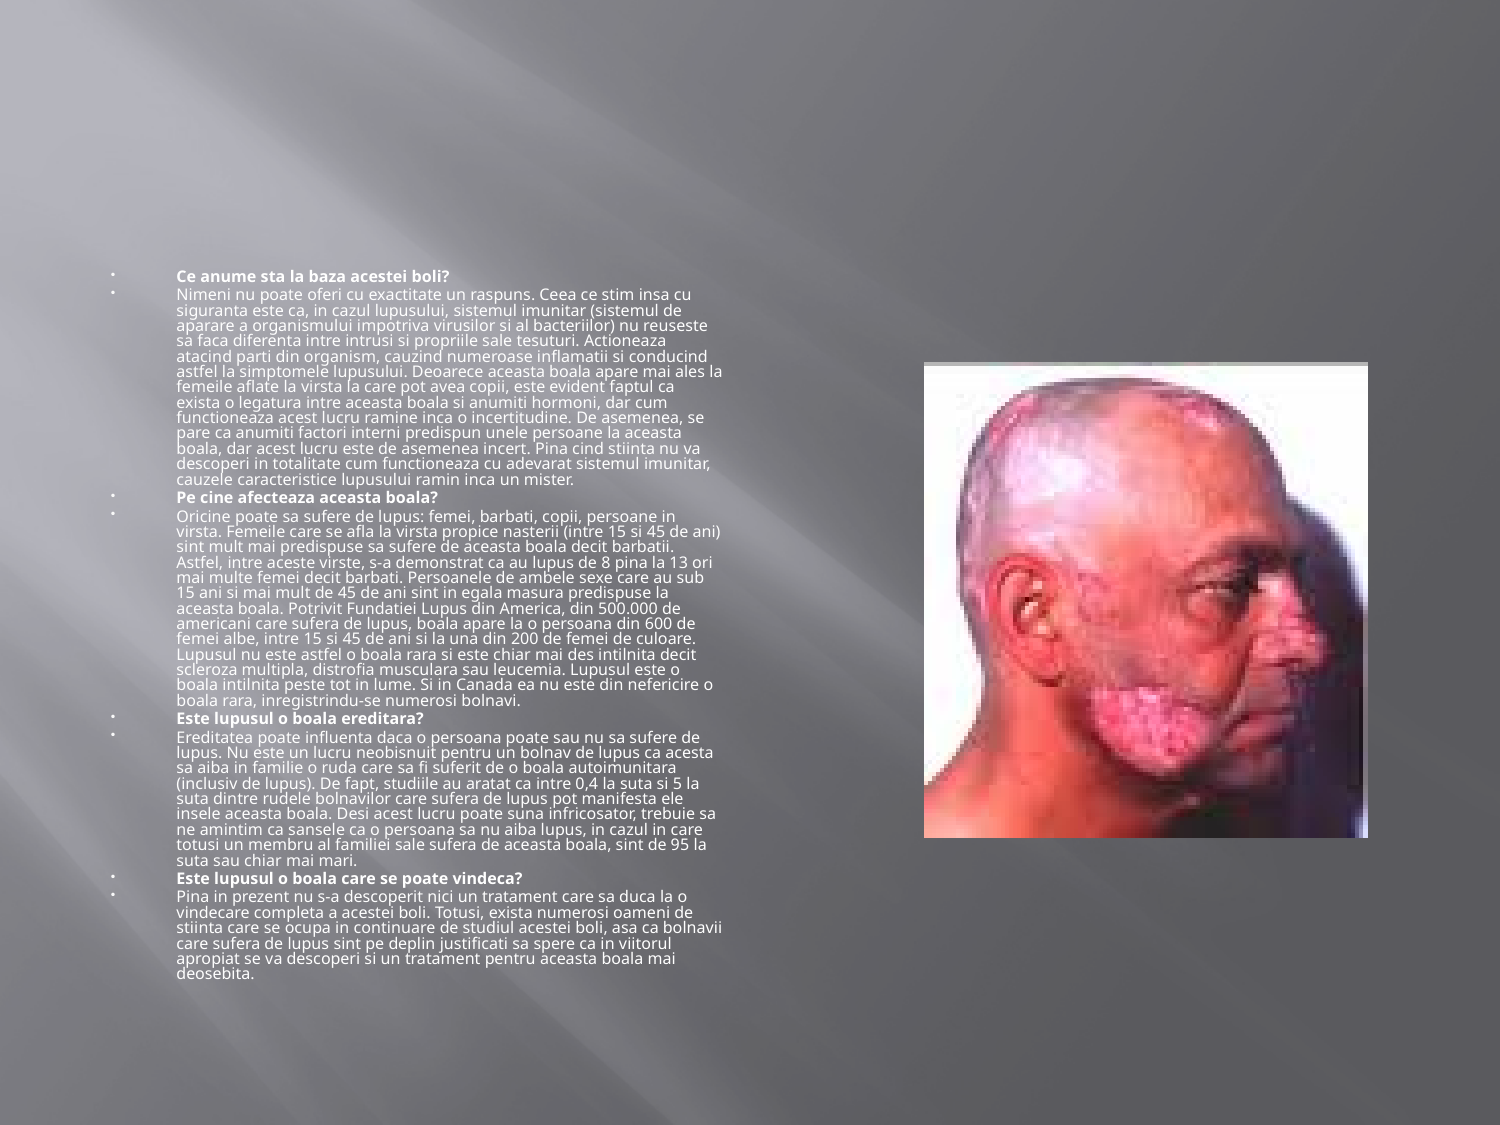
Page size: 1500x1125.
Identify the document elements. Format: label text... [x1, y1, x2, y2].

list Ce anume sta la baza acestei boli? Nimeni nu poate oferi cu exactitate un raspuns. Ceea ce stim insa cu siguranta este ca, in cazul lupusului, sistemul imunitar (sistemul de aparare a organismului impotriva virusilor si al bacteriilor) nu reuseste sa faca diferenta intre intrusi si propriile sale tesuturi. Actioneaza atacind parti din organism, cauzind numeroase inflamatii si conducind astfel la simptomele lupusului. Deoarece aceasta boala apare mai ales la femeile aflate la virsta la care pot avea copii, este evident faptul ca exista o legatura intre aceasta boala si anumiti hormoni, dar cum functioneaza acest lucru ramine inca o incertitudine. De asemenea, se pare ca anumiti factori interni predispun unele persoane la aceasta boala, dar acest lucru este de asemenea incert. Pina cind stiinta nu va descoperi in totalitate cum functioneaza cu adevarat sistemul imunitar, cauzele caracteristice lupusului ramin inca un mister. Pe cine afecteaza aceasta boala? Oricine poate sa sufere de lupus: femei, barbati, copii, persoane in virsta. Femeile care se afla la virsta propice nasterii (intre 15 si 45 de ani) sint mult mai predispuse sa sufere de aceasta boala decit barbatii. Astfel, intre aceste virste, s-a demonstrat ca au lupus de 8 pina la 13 ori mai multe femei decit barbati. Persoanele de ambele sexe care au sub 15 ani si mai mult de 45 de ani sint in egala masura predispuse la aceasta boala. Potrivit Fundatiei Lupus din America, din 500.000 de americani care sufera de lupus, boala apare la o persoana din 600 de femei albe, intre 15 si 45 de ani si la una din 200 de femei de culoare. Lupusul nu este astfel o boala rara si este chiar mai des intilnita decit scleroza multipla, distrofia musculara sau leucemia. Lupusul este o boala intilnita peste tot in lume. Si in Canada ea nu este din nefericire o boala rara, inregistrindu-se numerosi bolnavi. Este lupusul o boala ereditara? Ereditatea poate influenta daca o persoana poate sau nu sa sufere de lupus. Nu este un lucru neobisnuit pentru un bolnav de lupus ca acesta sa aiba in familie o ruda care sa fi suferit de o boala autoimunitara (inclusiv de lupus). De fapt, studiile au aratat ca intre 0,4 la suta si 5 la suta dintre rudele bolnavilor care sufera de lupus pot manifesta ele insele aceasta boala. Desi acest lucru poate suna infricosator, trebuie sa ne amintim ca sansele ca o persoana sa nu aiba lupus, in cazul in care totusi un membru al familiei sale sufera de aceasta boala, sint de 95 la suta sau chiar mai mari. Este lupusul o boala care se poate vindeca? Pina in prezent nu s-a descoperit nici un tratament care sa duca la o vindecare completa a acestei boli. Totusi, exista numerosi oameni de stiinta care se ocupa in continuare de studiul acestei boli, asa ca bolnavii care sufera de lupus sint pe deplin justificati sa spere ca in viitorul apropiat se va descoperi si un tratament pentru aceasta boala mai deosebita. [74, 262, 738, 1006]
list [924, 362, 1368, 838]
